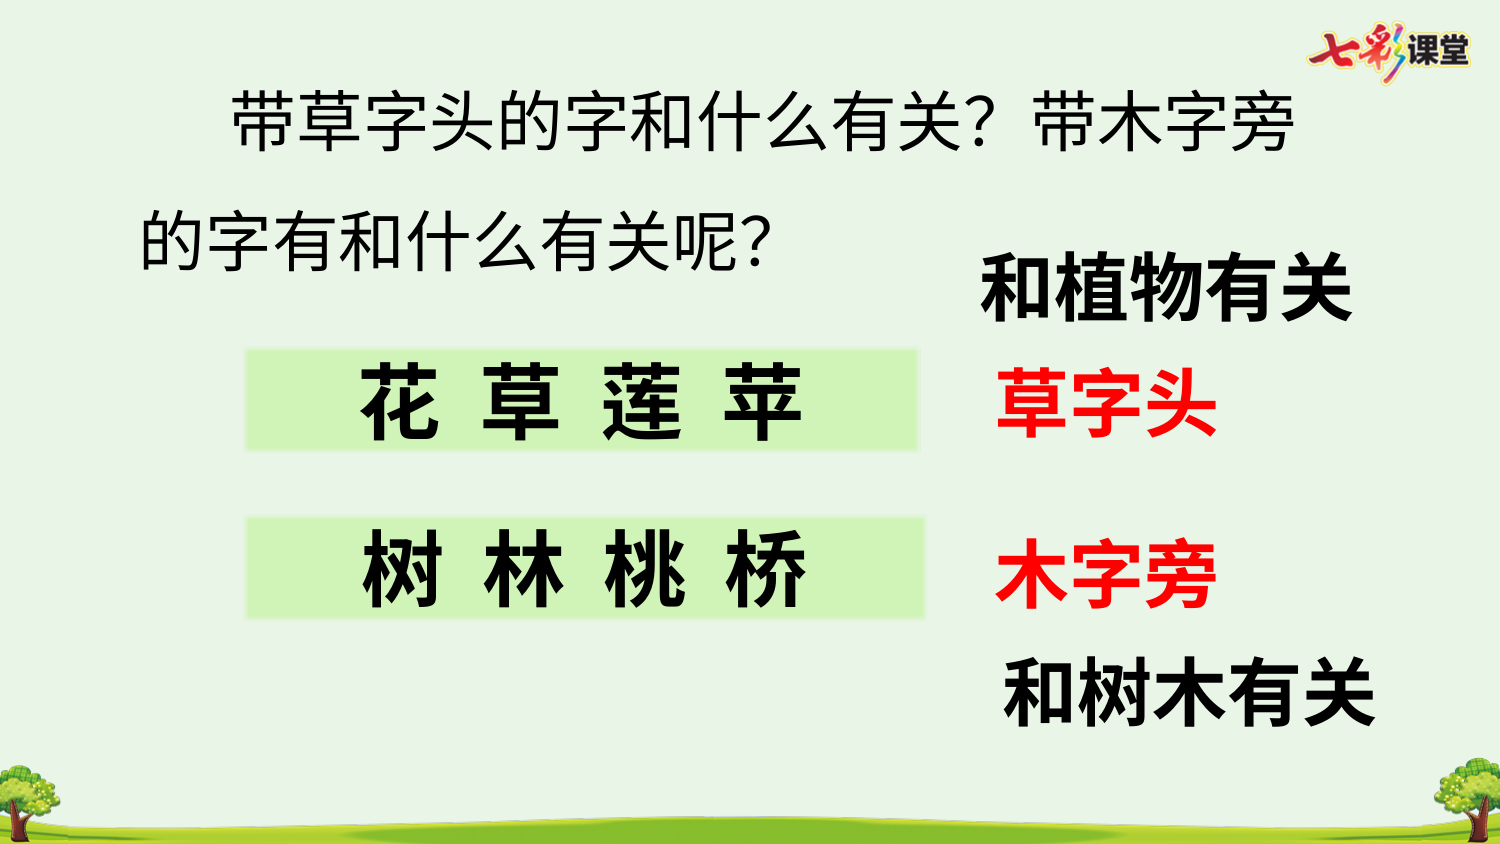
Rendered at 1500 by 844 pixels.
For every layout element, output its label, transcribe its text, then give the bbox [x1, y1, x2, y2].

text_box 花 草 莲 苹 [249, 353, 916, 449]
text_box 树 林 桃 桥 [249, 521, 922, 616]
text_box 带草字头的字和什么有关？带木字旁的字有和什么有关呢？ [123, 32, 1344, 287]
text_box 草字头 [979, 349, 1235, 455]
text_box 和植物有关 [964, 233, 1370, 338]
text_box 木字旁 [979, 519, 1235, 625]
text_box 和树木有关 [987, 638, 1393, 744]
picture [1305, 20, 1473, 87]
picture [0, 750, 1500, 844]
